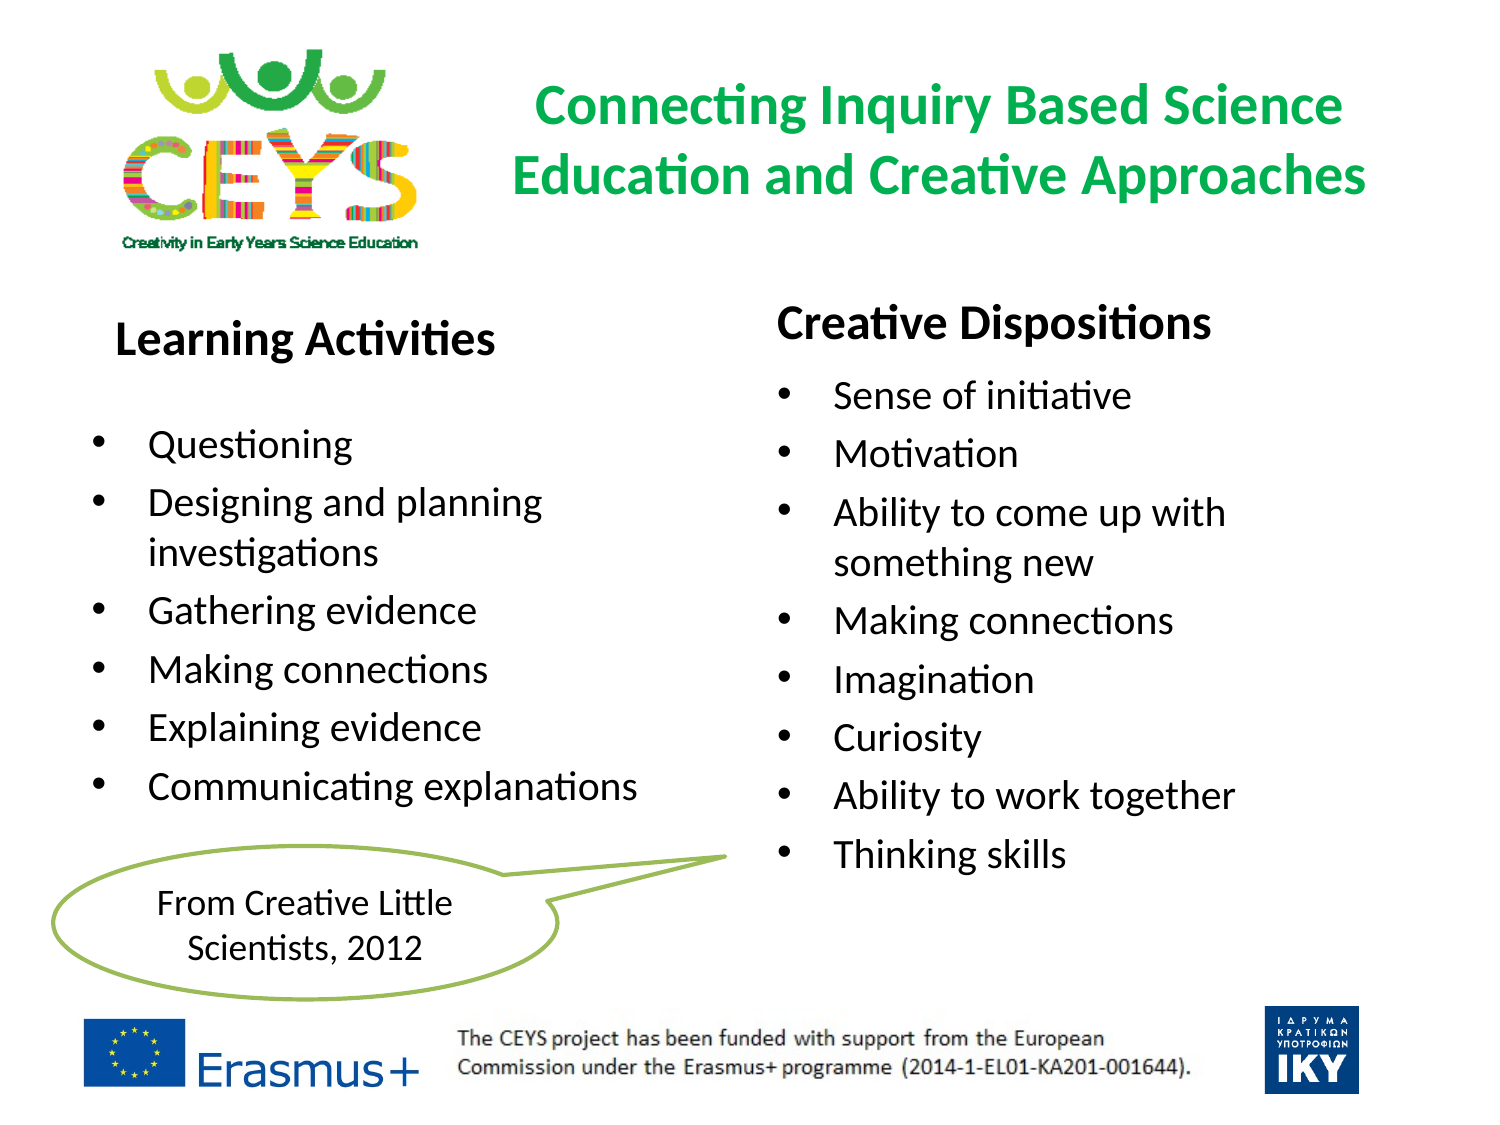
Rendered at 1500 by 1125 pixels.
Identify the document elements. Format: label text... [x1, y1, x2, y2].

list Sense of initiative Motivation Ability to come up with something new Making connections Imagination Curiosity Ability to work together Thinking skills [761, 360, 1425, 1009]
list Learning Activities [100, 290, 764, 374]
list Questioning Designing and planning investigations Gathering evidence Making connections Explaining evidence Communicating explanations [76, 408, 740, 870]
picture [64, 999, 438, 1106]
title Connecting Inquiry Based Science Education and Creative Approaches [454, 30, 1425, 242]
picture [1264, 1009, 1359, 1094]
picture [444, 1008, 1205, 1097]
list Creative Dispositions [761, 251, 1425, 357]
text_box From Creative Little Scientists, 2012 [51, 843, 728, 1002]
